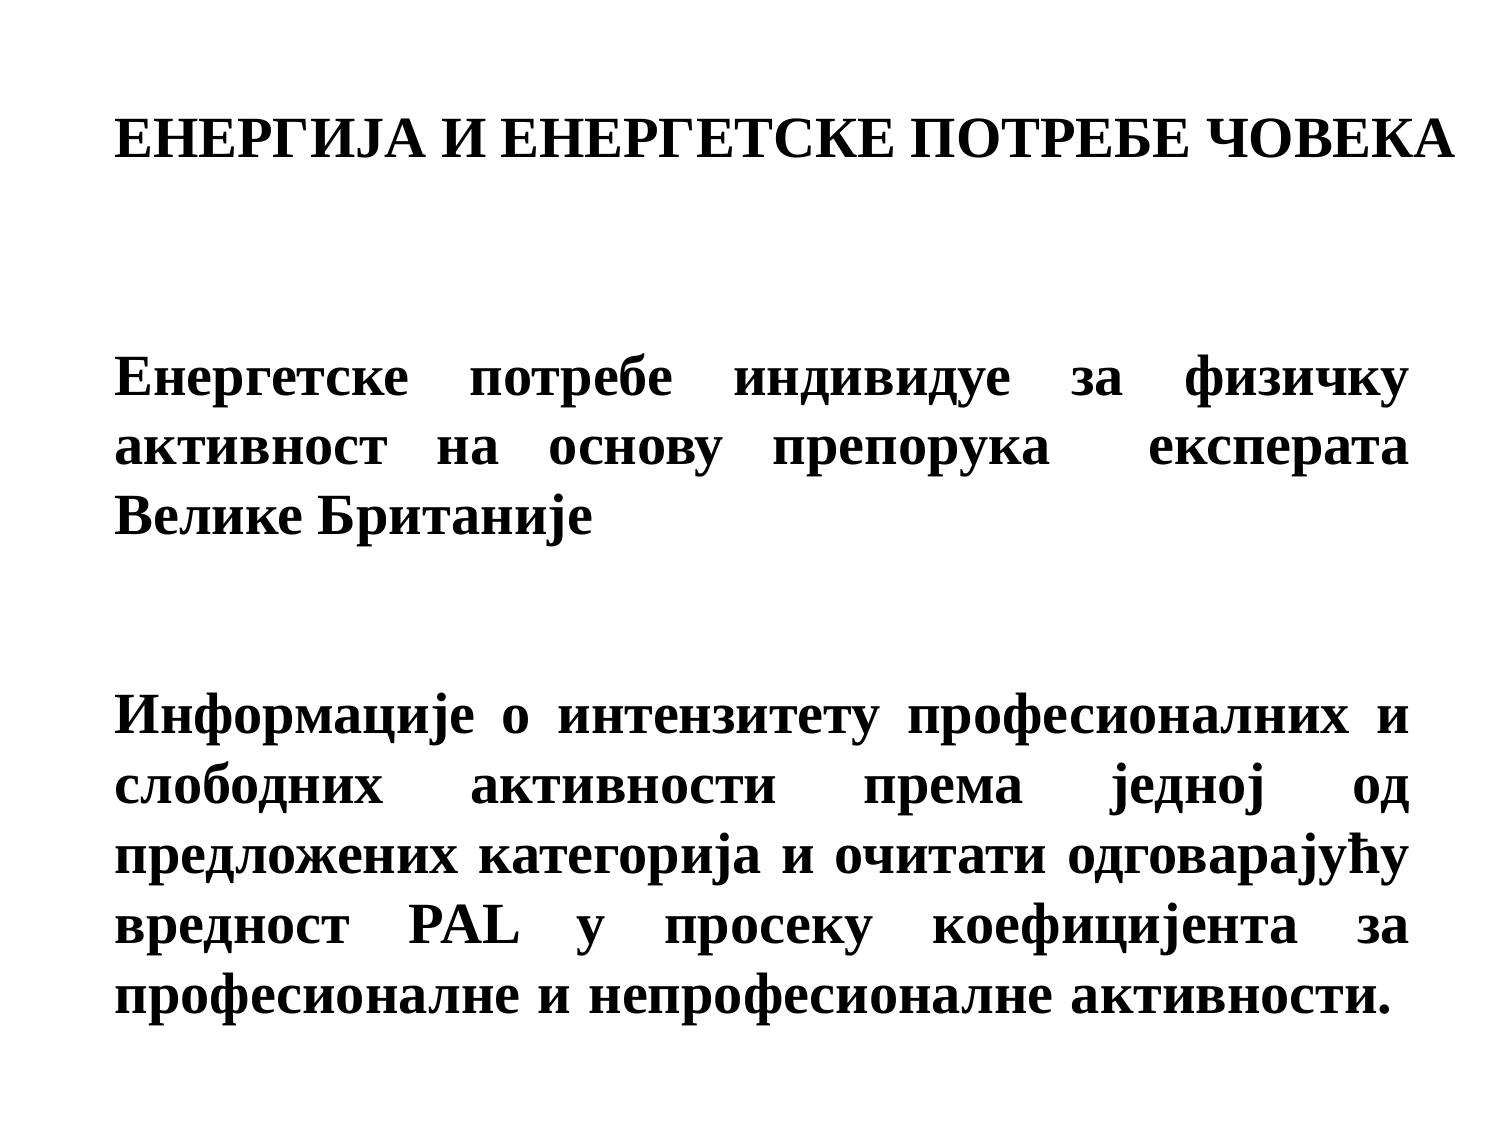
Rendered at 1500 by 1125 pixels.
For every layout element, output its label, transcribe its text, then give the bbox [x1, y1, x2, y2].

text_box Енергетске потребе индивидуе за физичку активност на основу препорука експерата Велике Британије Информације о интензитету професионалних и слободних активности према једној од предложених категорија и очитати одговарајућу вредност PAL у просеку коефицијента за професионалне и непрофесионалне активности. [99, 329, 1425, 1033]
text_box ЕНЕРГИЈА И ЕНЕРГЕТСКЕ ПОТРЕБЕ ЧОВЕКА [99, 92, 1500, 177]
